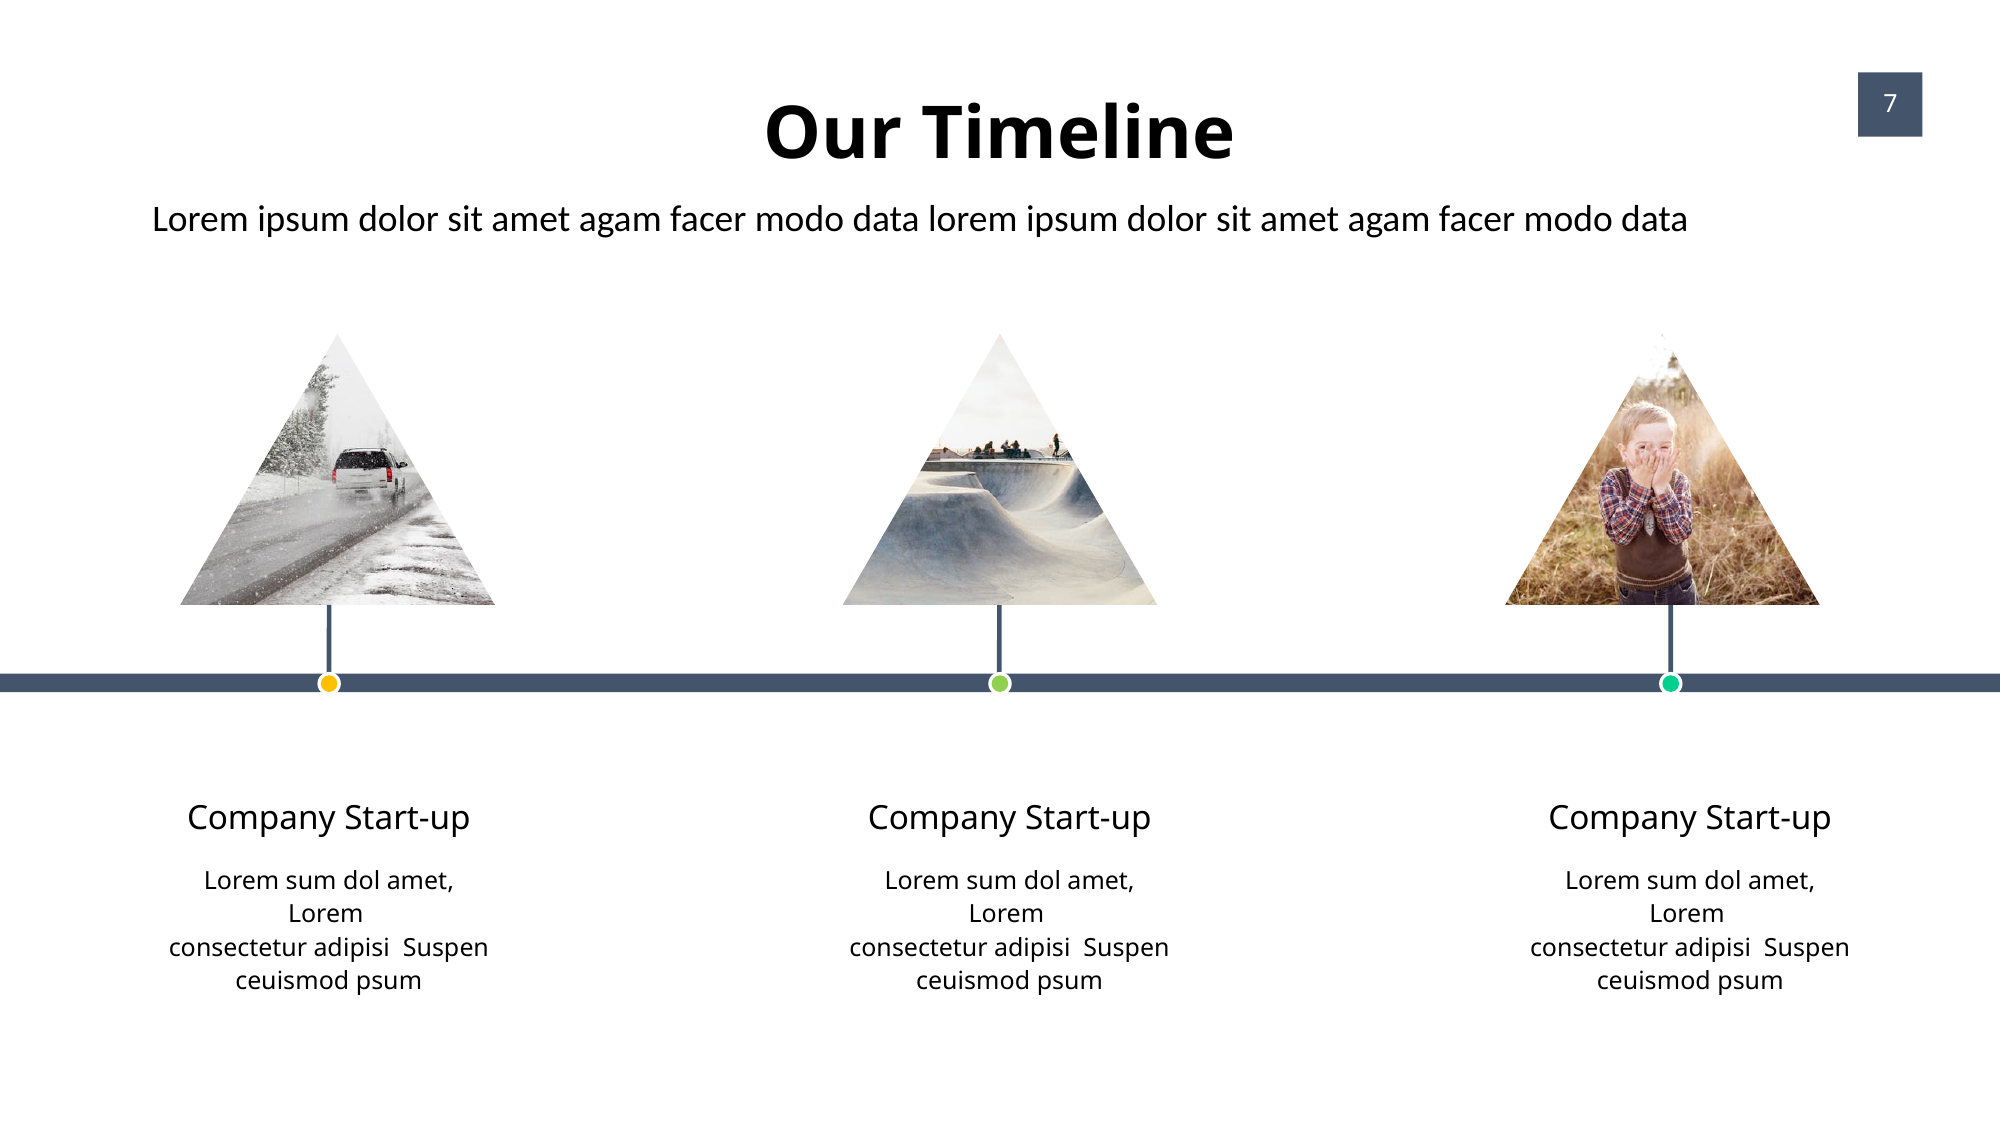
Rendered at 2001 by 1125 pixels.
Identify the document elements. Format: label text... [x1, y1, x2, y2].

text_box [1659, 671, 1683, 696]
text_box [1498, 788, 1883, 970]
text_box [1683, 672, 2000, 693]
title Our Timeline [137, 78, 1863, 191]
picture [1505, 333, 1820, 605]
picture [842, 333, 1158, 605]
subtitle Lorem ipsum dolor sit amet agam facer modo data lorem ipsum dolor sit amet agam facer modo data [137, 191, 1863, 227]
text_box [1012, 672, 1659, 693]
text_box [0, 672, 317, 693]
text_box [988, 671, 1012, 696]
text_box [341, 672, 988, 693]
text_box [317, 671, 341, 696]
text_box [818, 788, 1202, 970]
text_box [137, 788, 521, 970]
slide_number 7 [1863, 78, 1927, 130]
picture [180, 333, 495, 605]
